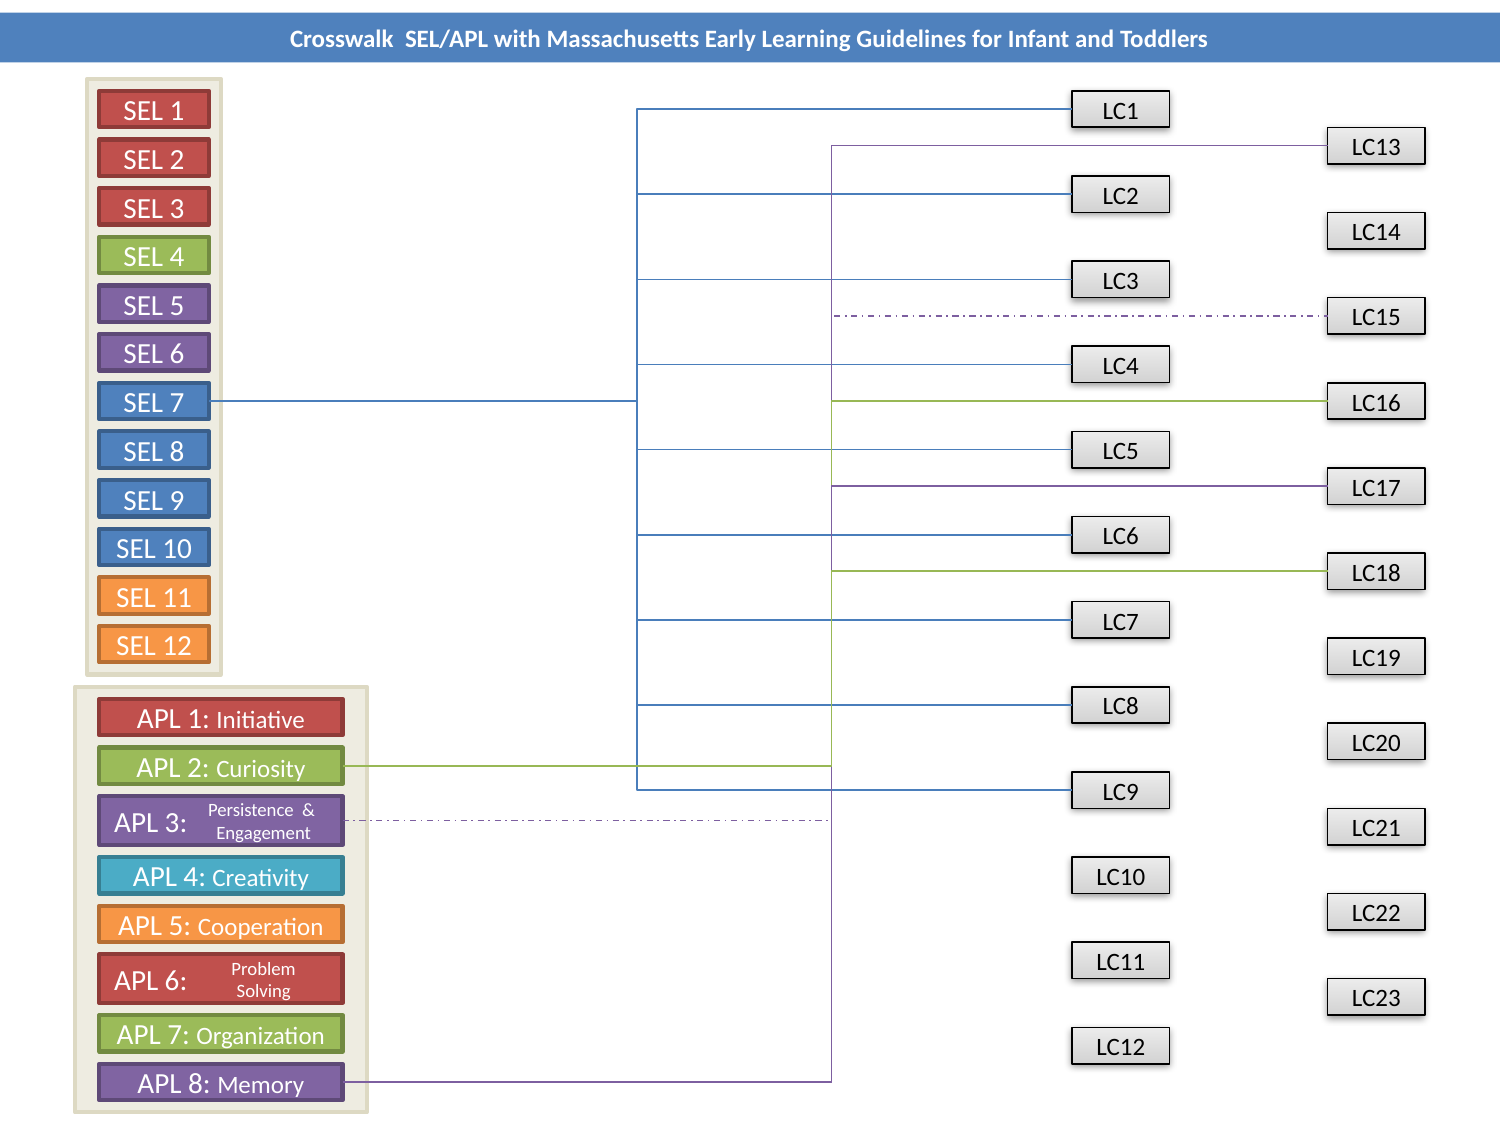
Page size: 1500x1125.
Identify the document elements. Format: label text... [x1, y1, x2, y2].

text_box Crosswalk SEL/APL with Massachusetts Early Learning Guidelines for Infant and Toddlers [0, 10, 1500, 65]
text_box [74, 78, 1426, 1113]
